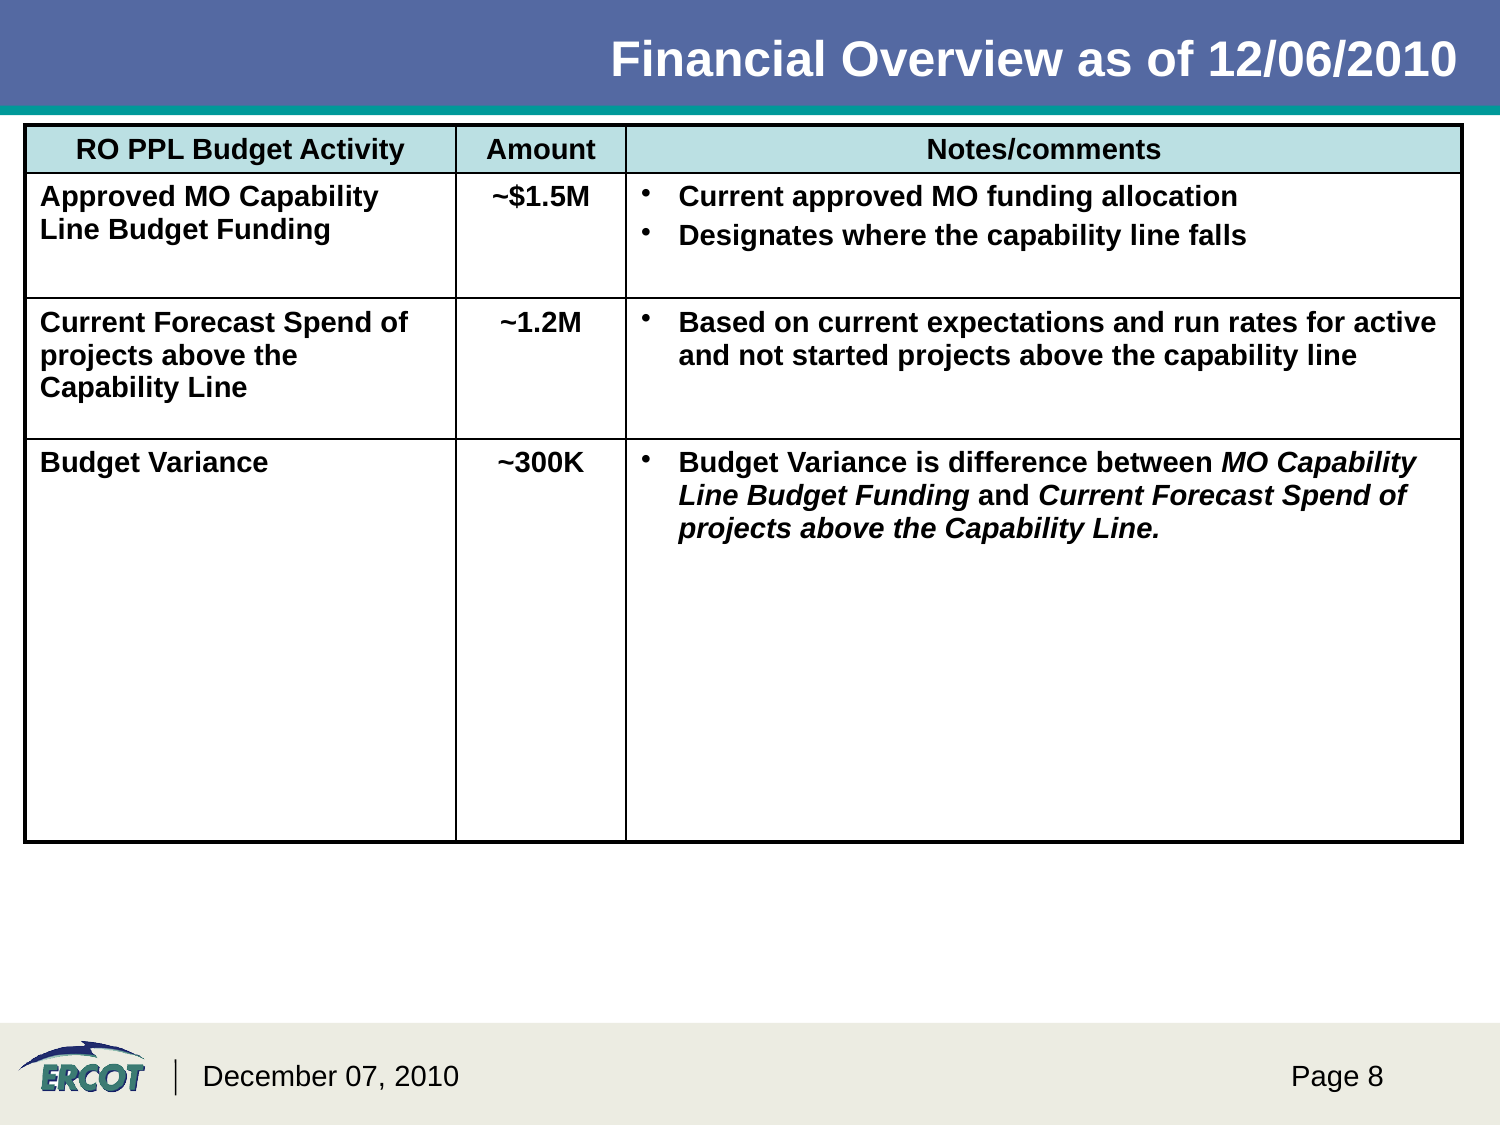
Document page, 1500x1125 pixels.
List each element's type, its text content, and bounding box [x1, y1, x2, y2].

table_header Notes/comments [627, 127, 1460, 172]
table_cell Current approved MO funding allocation Designates where the capability line falls [627, 174, 1460, 297]
table_header Amount [457, 127, 625, 172]
table_cell Based on current expectations and run rates for active and not started projects above the capability line [627, 299, 1460, 438]
table_cell Current Forecast Spend of projects above the Capability Line [27, 299, 455, 438]
table_header RO PPL Budget Activity [27, 127, 455, 172]
picture [10, 1031, 151, 1111]
table_cell ~1.2M [457, 299, 625, 438]
table_cell ~300K [457, 440, 625, 840]
table_cell Budget Variance is difference between MO Capability Line Budget Funding and Current Forecast Spend of projects above the Capability Line. [627, 440, 1460, 840]
title Financial Overview as of 12/06/2010 [12, 0, 1488, 113]
table_cell ~$1.5M [457, 174, 625, 297]
table_cell Approved MO Capability Line Budget Funding [27, 174, 455, 297]
table_cell Budget Variance [27, 440, 455, 840]
